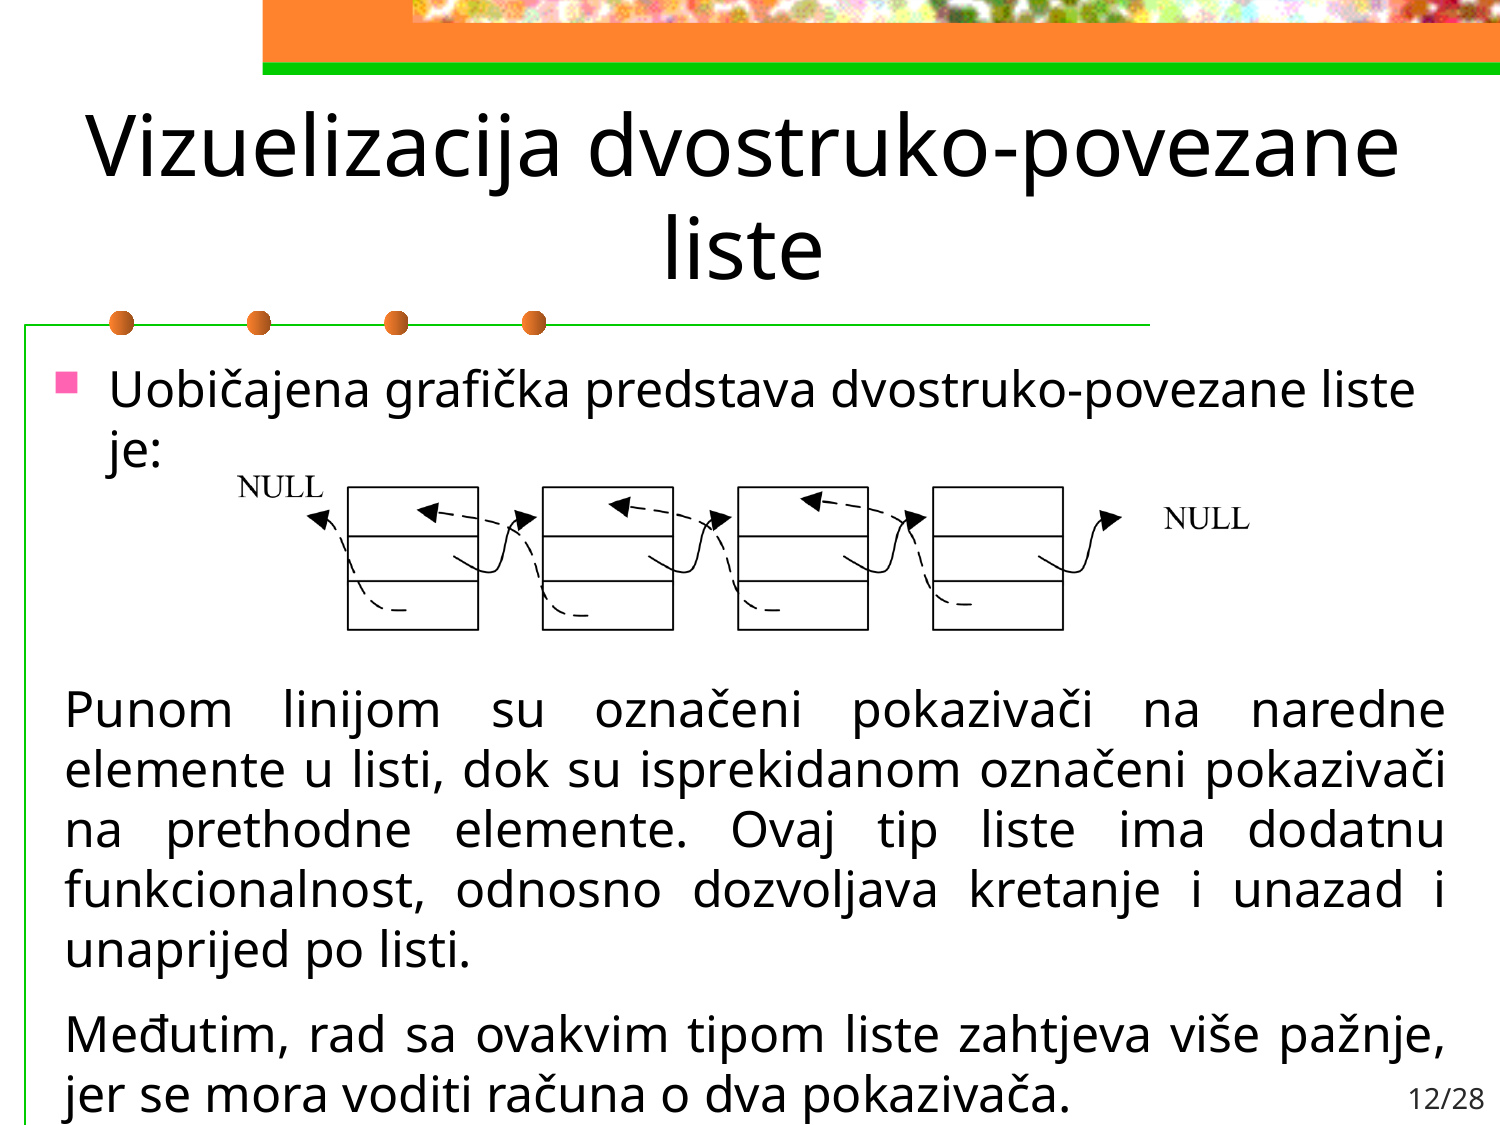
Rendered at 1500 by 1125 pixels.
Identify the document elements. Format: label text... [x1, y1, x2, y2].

text_box 12/28 [1374, 1072, 1500, 1123]
picture [237, 462, 1251, 631]
list Uobičajena grafička predstava dvostruko-povezane liste je: [37, 350, 1450, 513]
picture [412, 0, 1500, 23]
text_box Punom linijom su označeni pokazivači na naredne elemente u listi, dok su isprekidanom označeni pokazivači na prethodne elemente. Ovaj tip liste ima dodatnu funkcionalnost, odnosno dozvoljava kretanje i unazad i unaprijed po listi. Međutim, rad sa ovakvim tipom liste zahtjeva više pažnje, jer se mora voditi računa o dva pokazivača. [49, 670, 1463, 1125]
title Vizuelizacija dvostruko-povezane liste [12, 99, 1475, 288]
